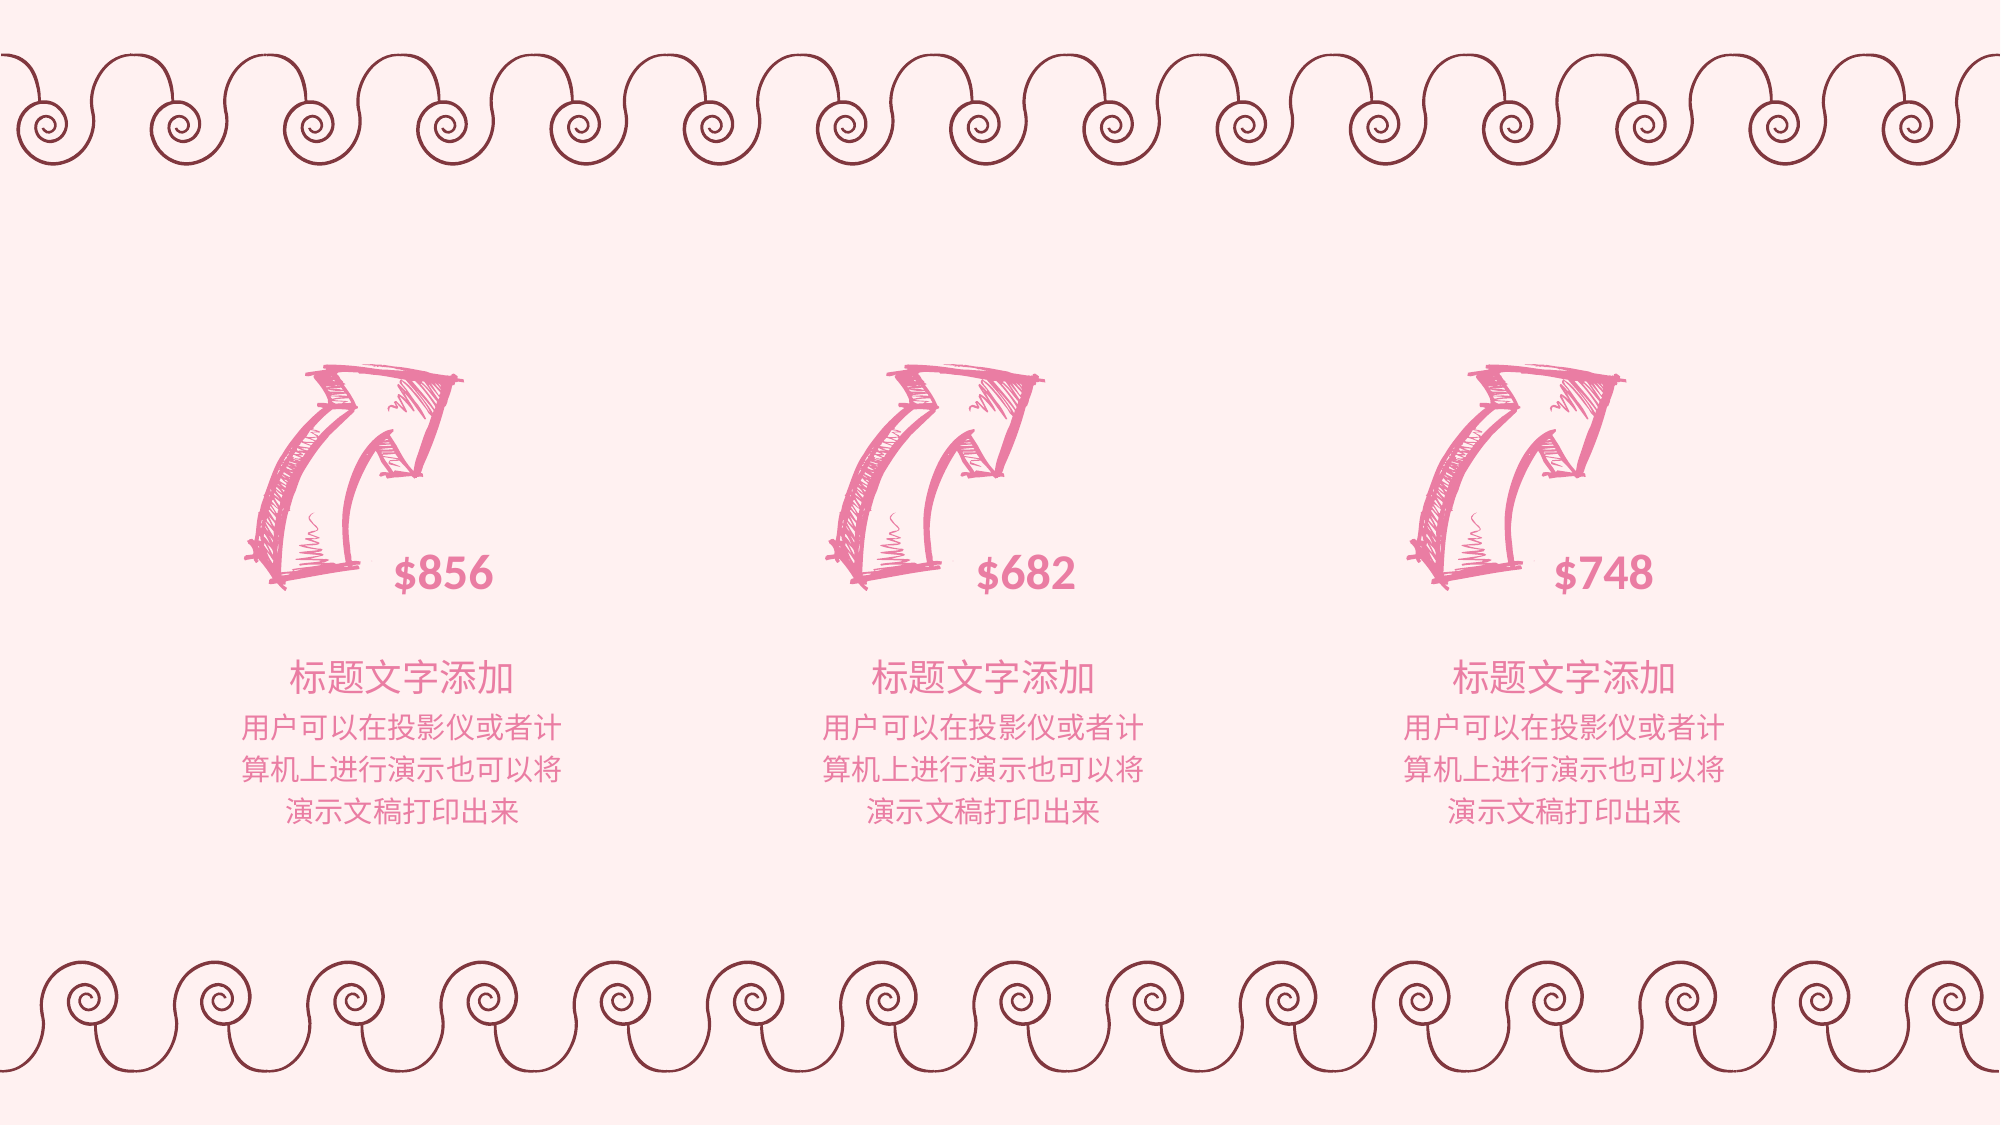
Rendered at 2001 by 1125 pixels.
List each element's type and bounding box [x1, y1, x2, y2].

text_box [256, 359, 515, 608]
text_box [1418, 359, 1676, 608]
text_box [837, 359, 1098, 608]
text_box [1380, 637, 1749, 838]
text_box [799, 637, 1168, 838]
text_box [218, 637, 587, 838]
